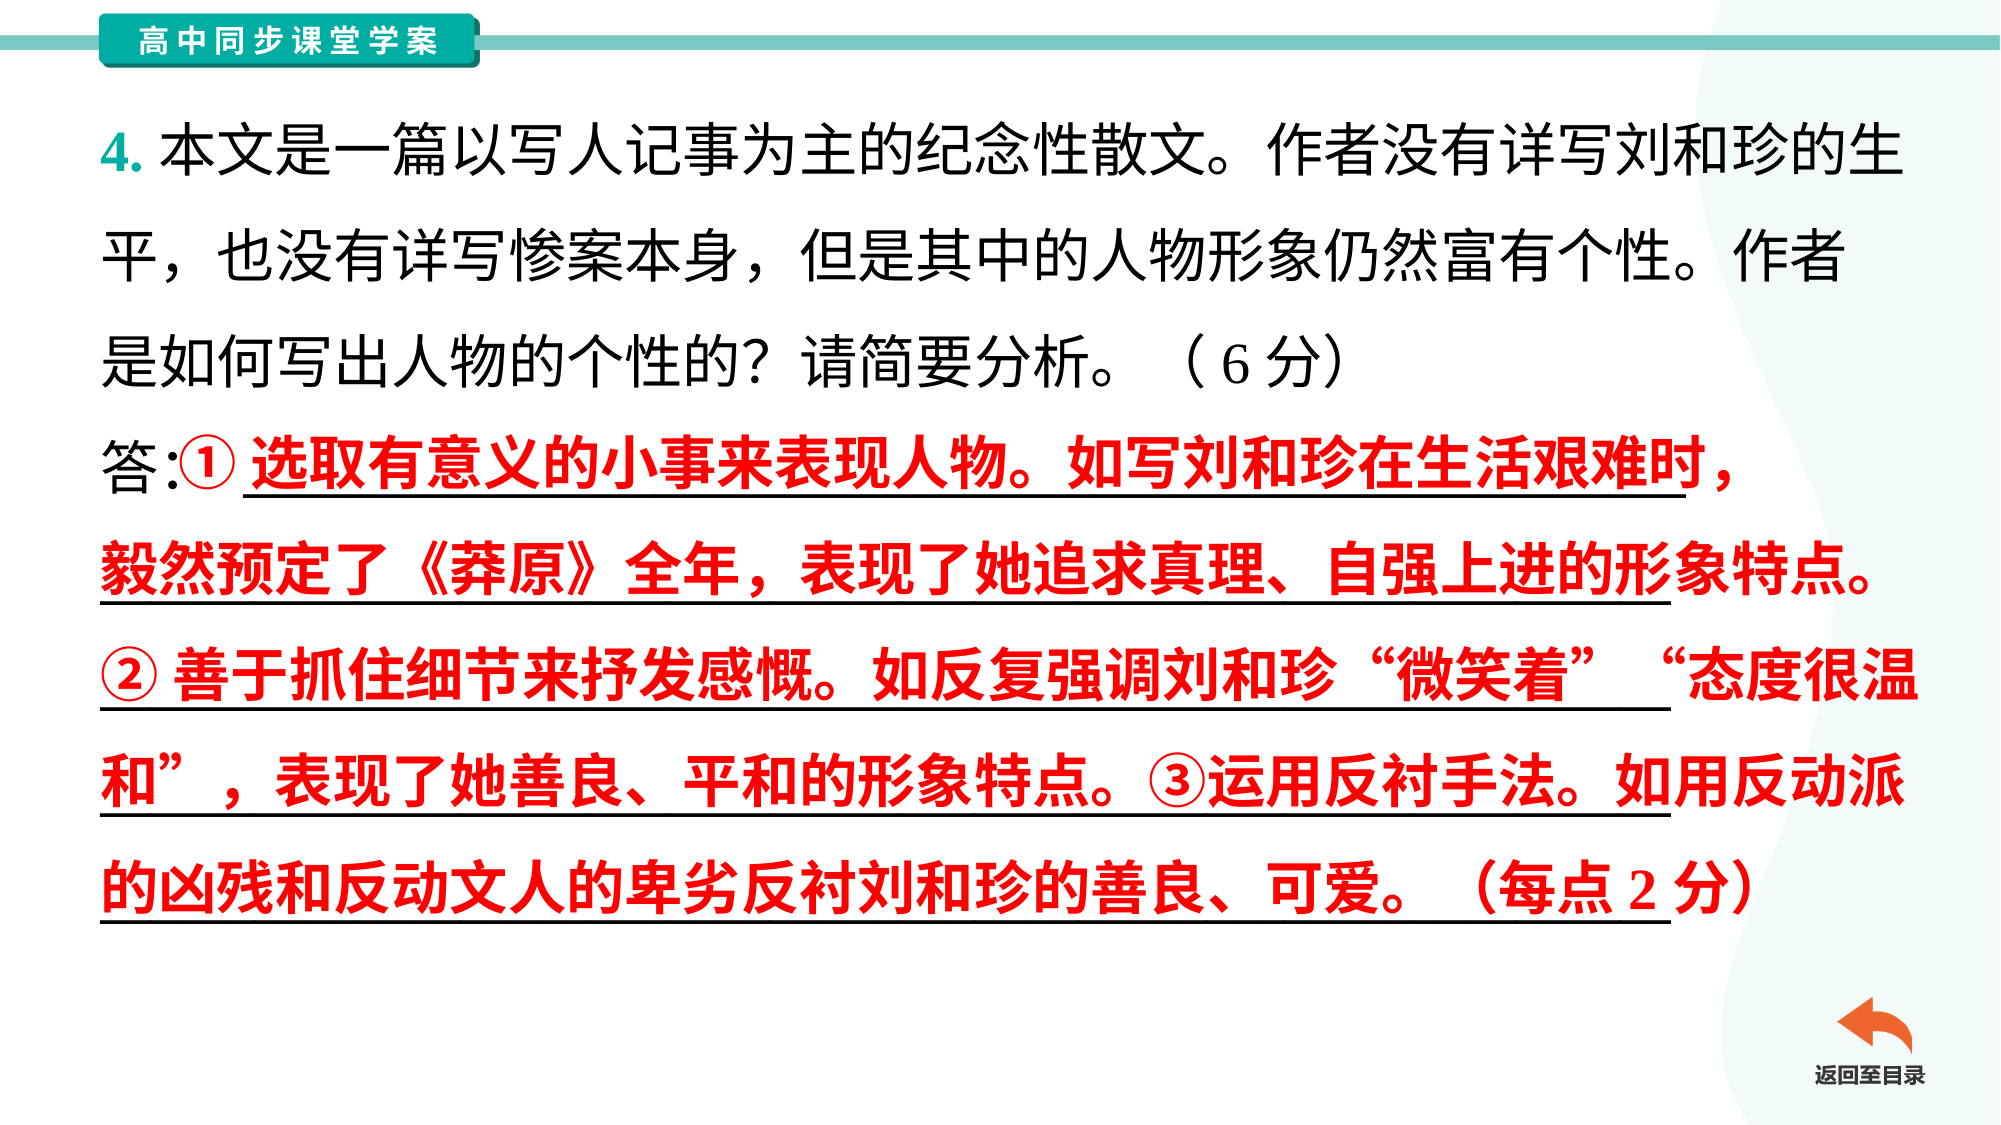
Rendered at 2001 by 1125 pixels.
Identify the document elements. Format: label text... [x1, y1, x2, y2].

picture [0, 0, 2000, 1125]
text_box 4.本文是一篇以写人记事为主的纪念性散文。作者没有详写刘和珍的生 平，也没有详写惨案本身，但是其中的人物形象仍然富有个性。作者 是如何写出人物的个性的？请简要分析。（6分） 答： ________________________________________________________ _____________________________________________________________ _____________________________________________________________ _____________________________________________________________ _____________________________________________________________ [100, 76, 1899, 389]
text_box 4.本文是一篇以写人记事为主的纪念性散文。作者没有详写刘和珍的生 平，也没有详写惨案本身，但是其中的人物形象仍然富有个性。作者 是如何写出人物的个性的？请简要分析。（6分） 答： ________________________________________________________ _____________________________________________________________ _____________________________________________________________ _____________________________________________________________ _____________________________________________________________ [100, 921, 1899, 927]
text_box ①选取有意义的小事来表现人物。如写刘和珍在生活艰难时， 毅然预定了《莽原》全年，表现了她追求真理、自强上进的形象特点。 ②善于抓住细节来抒发感慨。如反复强调刘和珍“微笑着”“态度很温 和”，表现了她善良、平和的形象特点。③运用反衬手法。如用反动派 的凶残和反动文人的卑劣反衬刘和珍的善良、可爱。（每点2分） [100, 389, 1899, 921]
